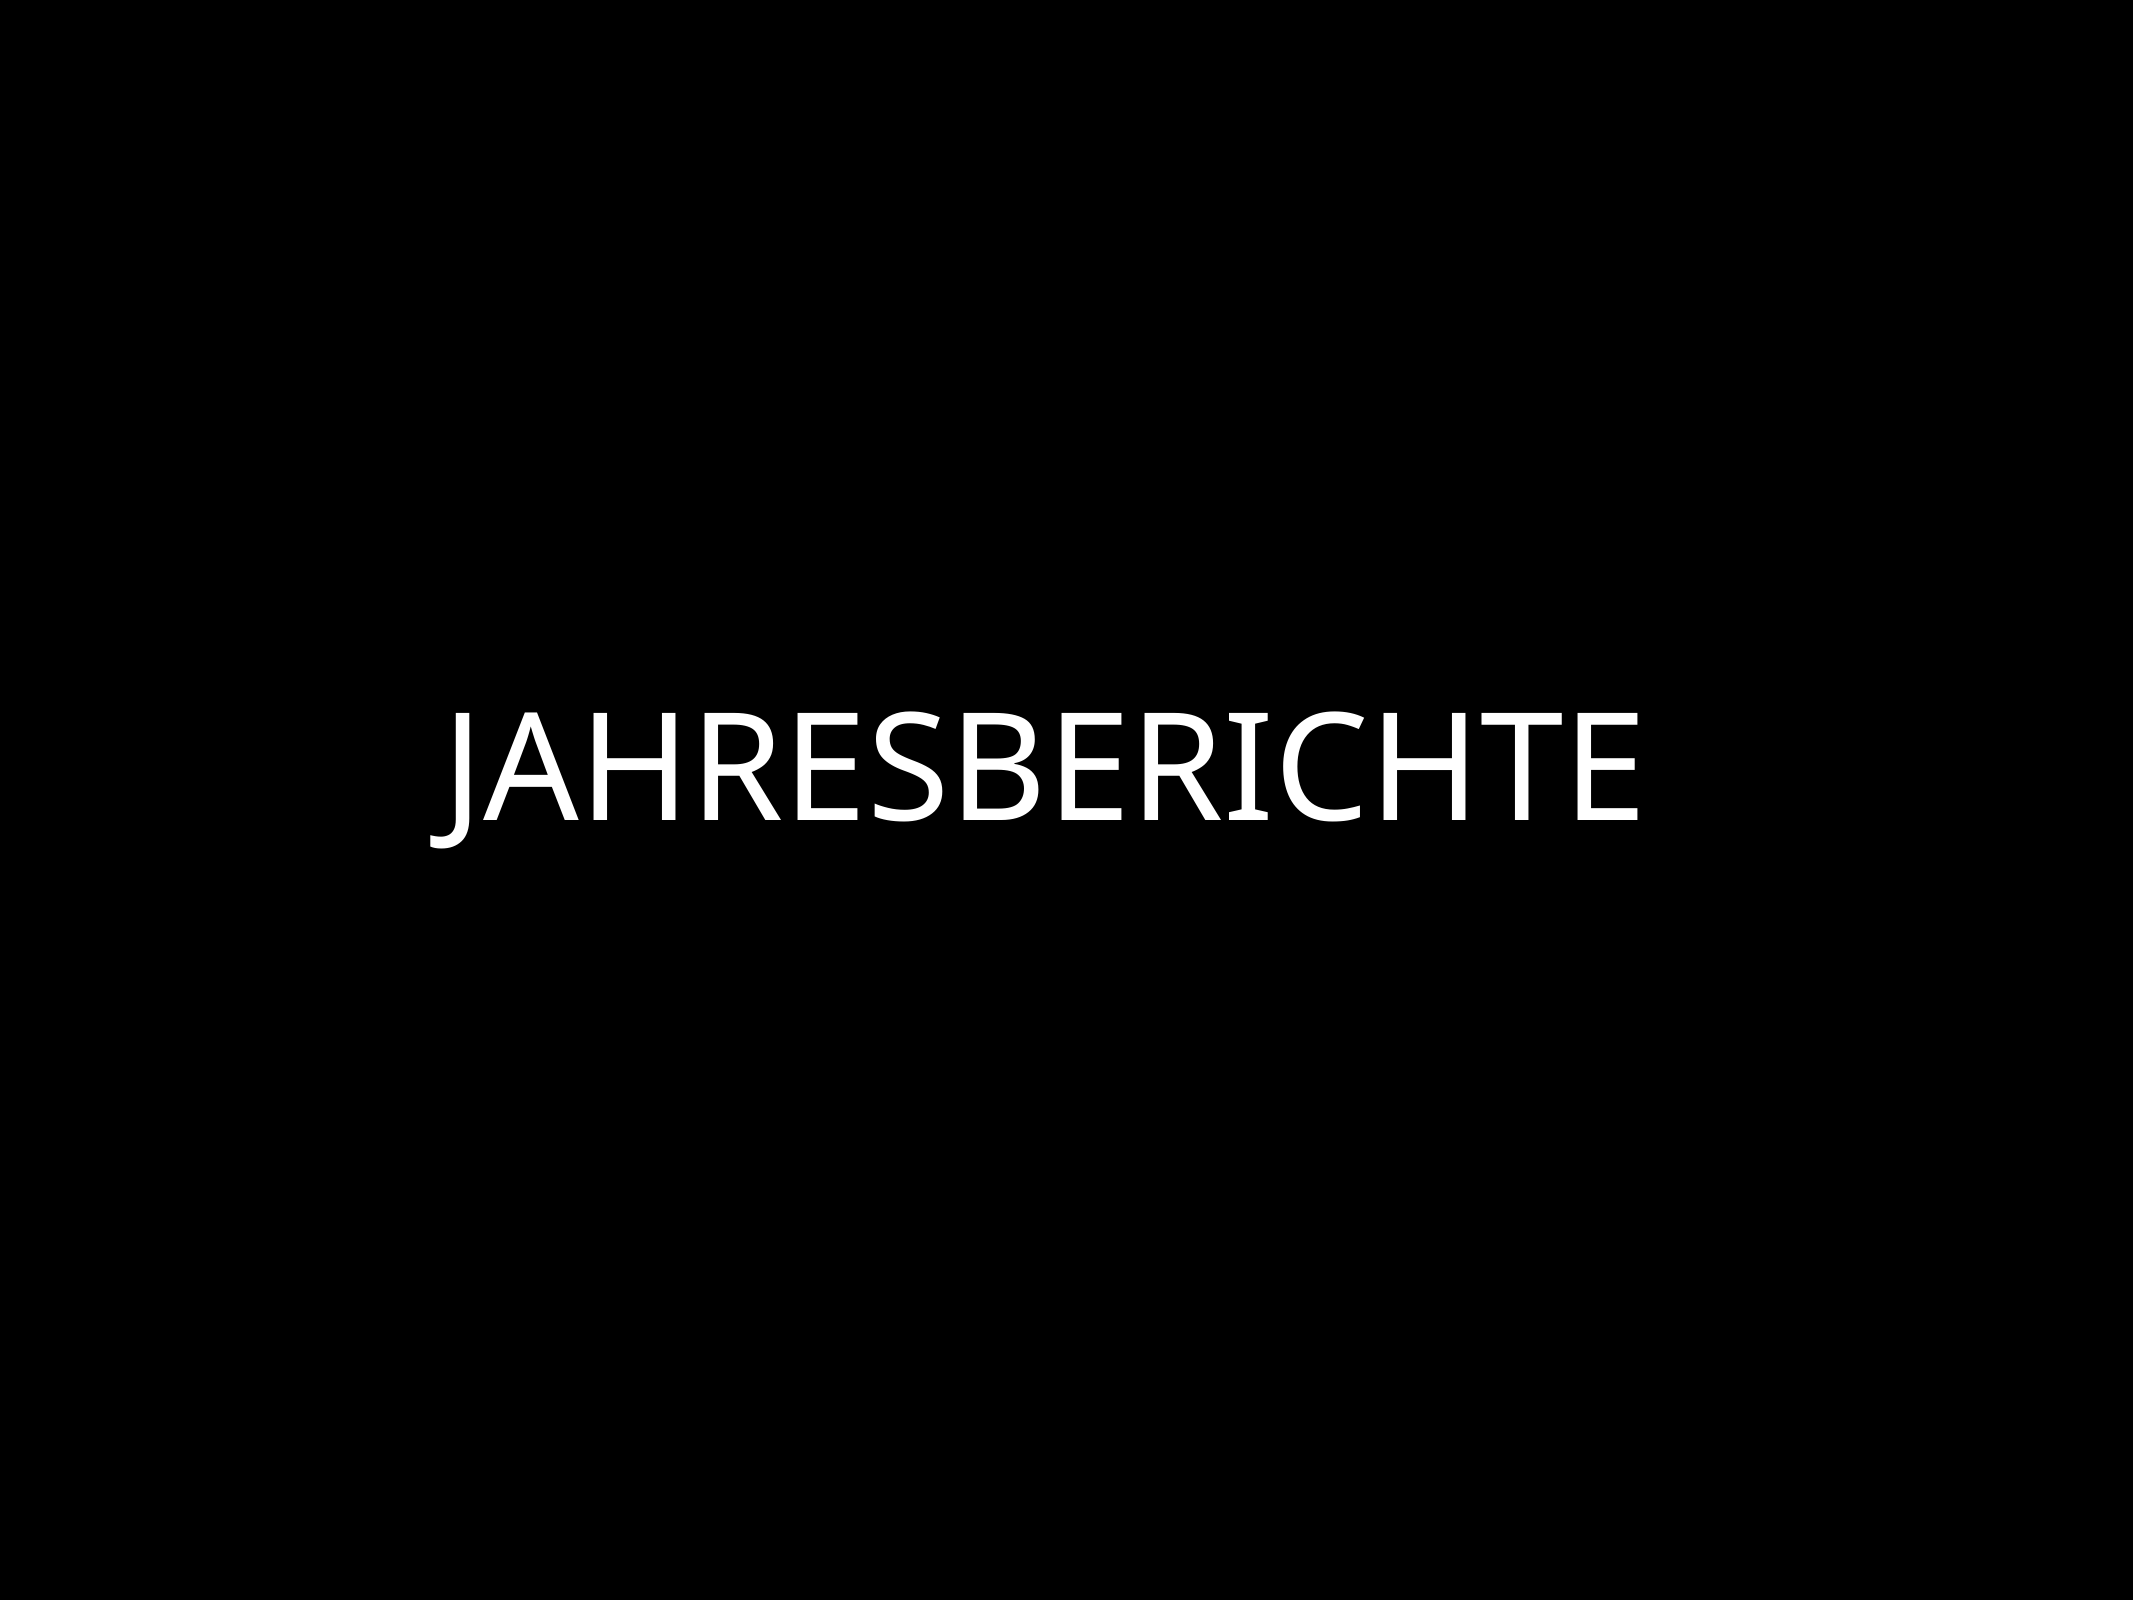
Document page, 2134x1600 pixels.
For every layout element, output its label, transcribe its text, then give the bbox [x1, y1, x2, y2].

text_box JAHRESBERICHTE [442, 670, 1648, 851]
